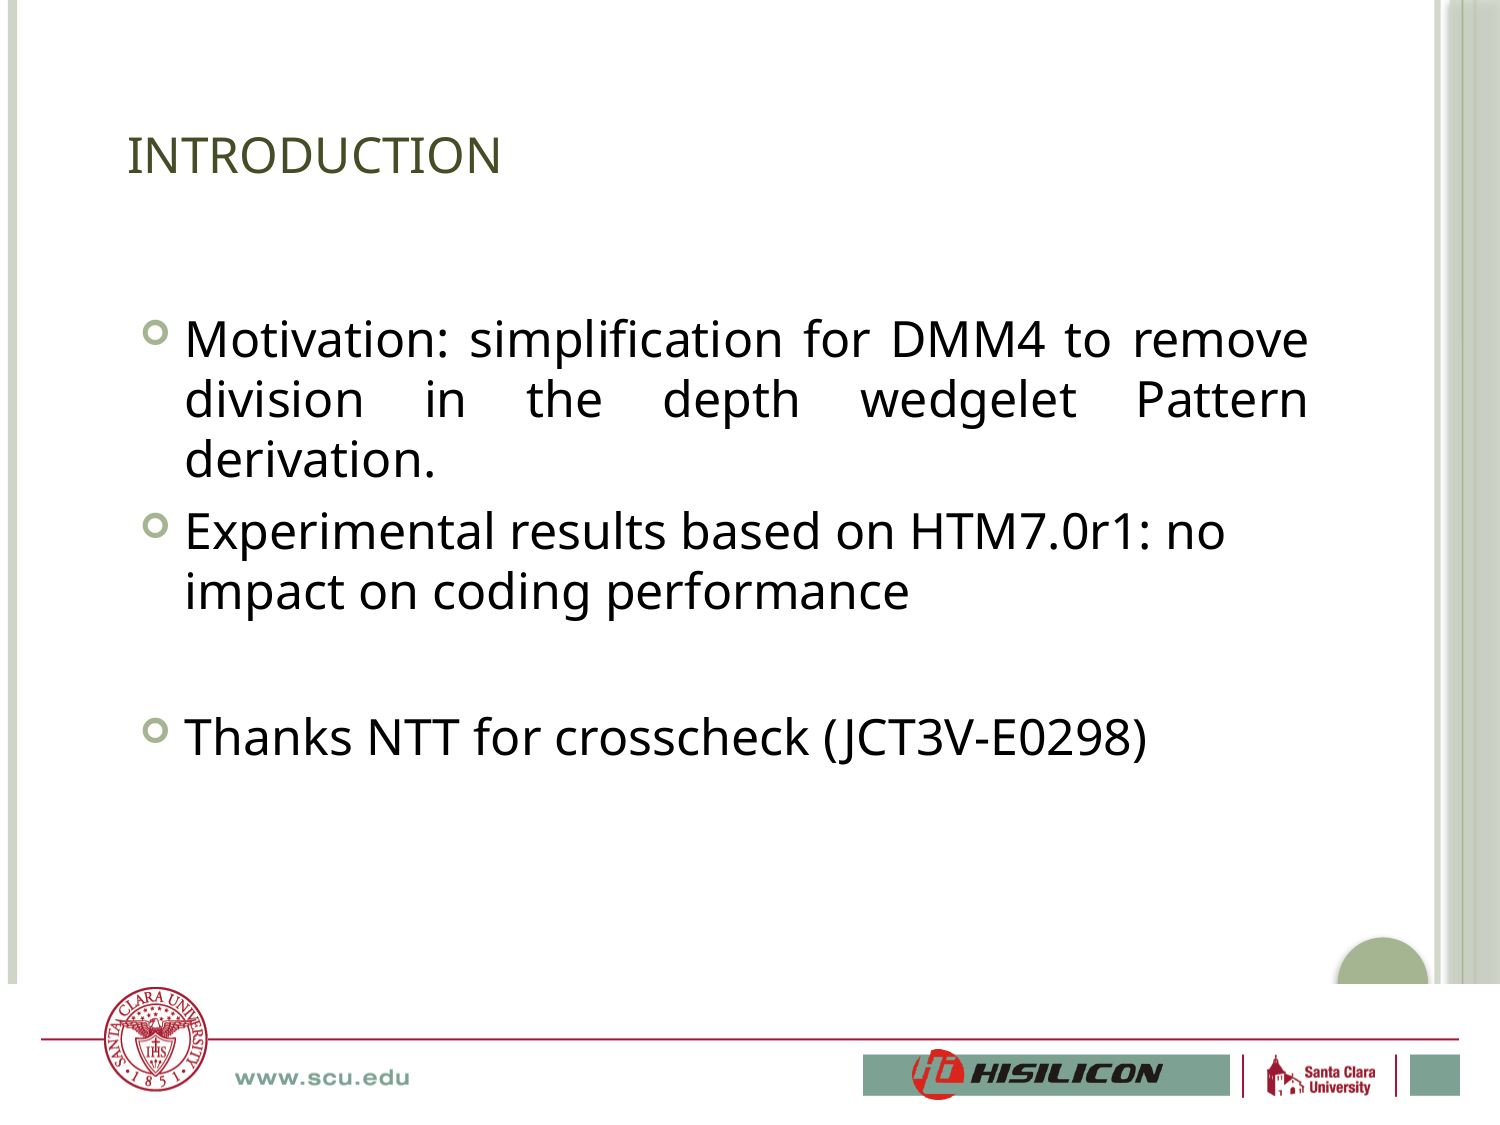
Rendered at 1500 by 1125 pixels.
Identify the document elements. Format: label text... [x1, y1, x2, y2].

list Motivation: simplification for DMM4 to remove division in the depth wedgelet Pattern derivation. Experimental results based on HTM7.0r1: no impact on coding performance Thanks NTT for crosscheck (JCT3V-E0298) [125, 299, 1325, 863]
title Introduction [112, 75, 550, 192]
picture [0, 984, 1500, 1125]
